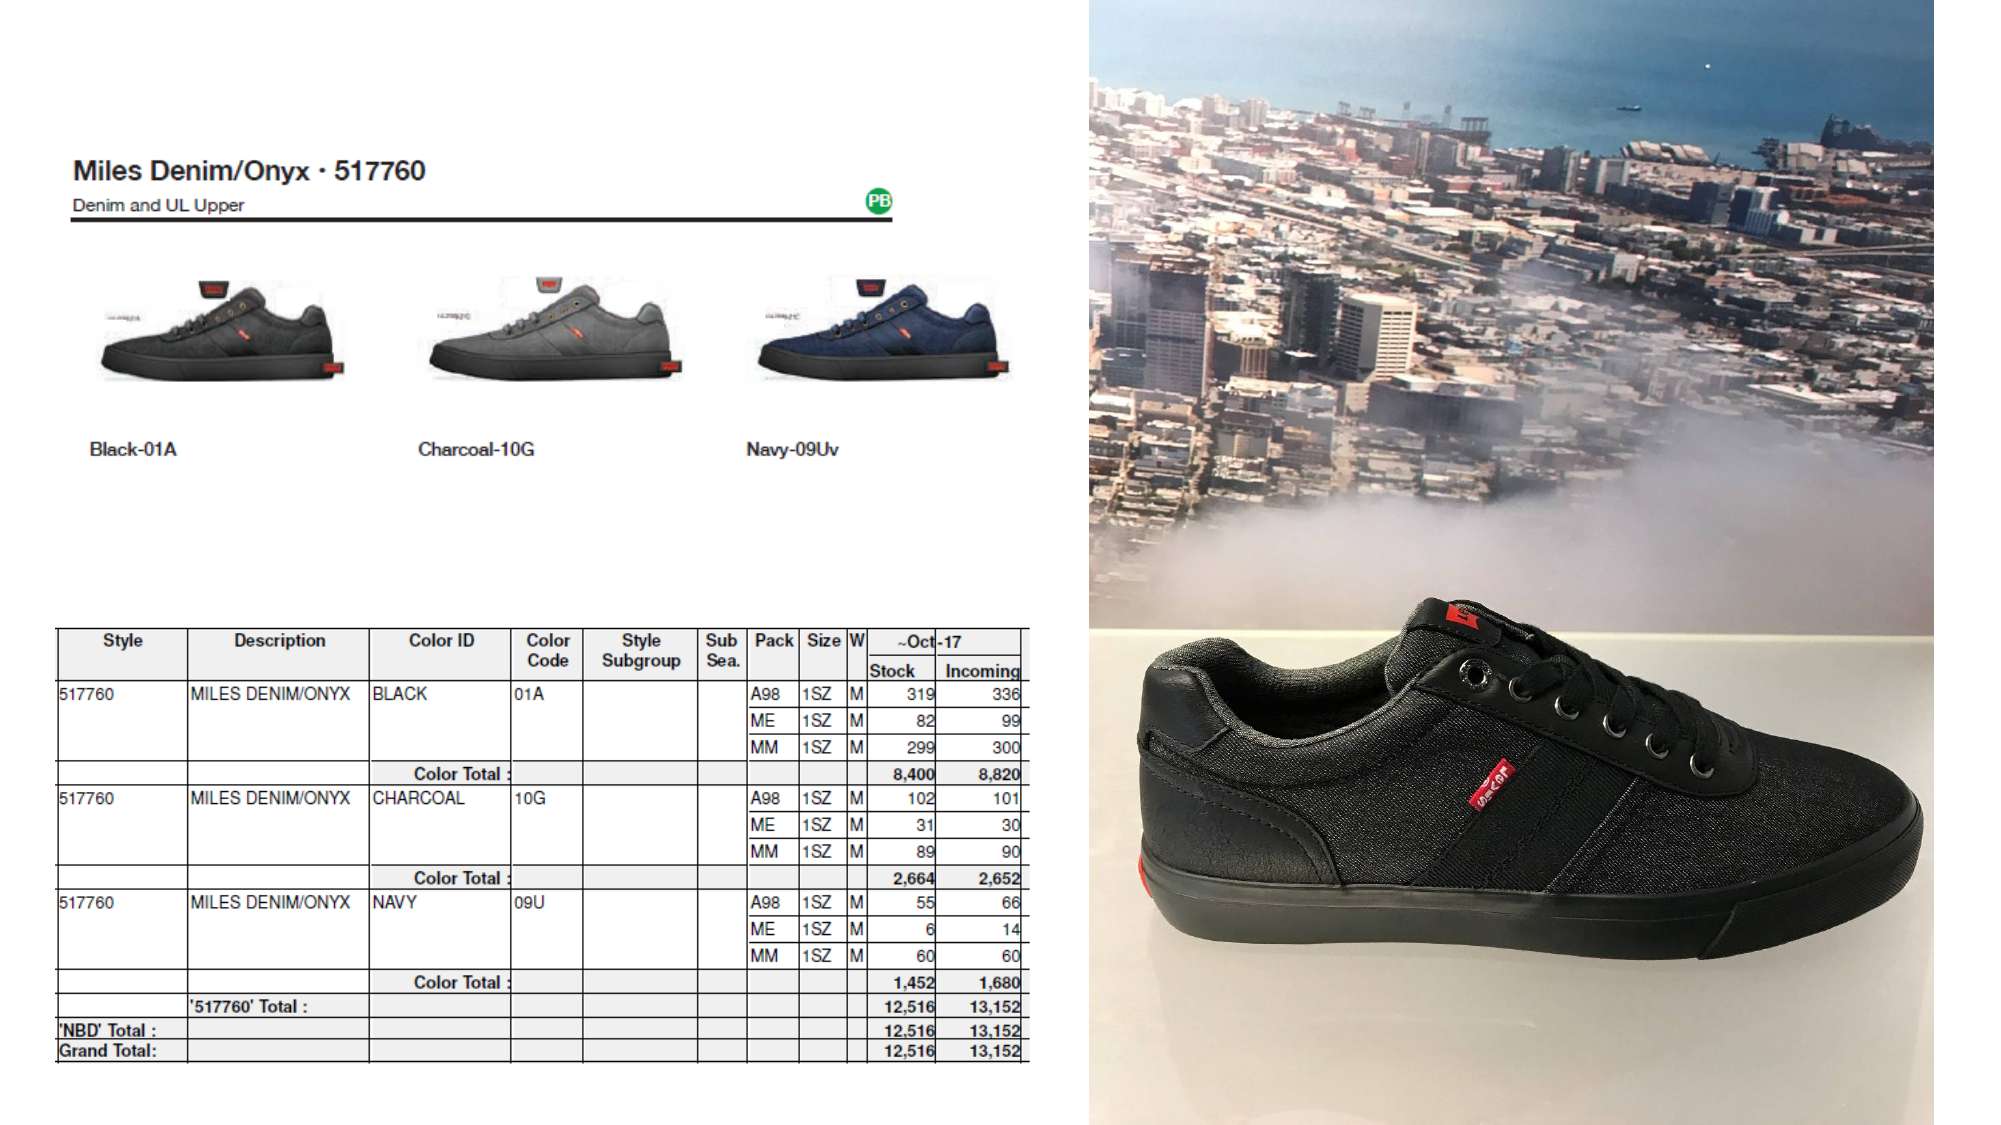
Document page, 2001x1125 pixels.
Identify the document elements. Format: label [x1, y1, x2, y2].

picture [55, 619, 1030, 1064]
picture [57, 145, 1030, 500]
picture [1089, 0, 1934, 1125]
